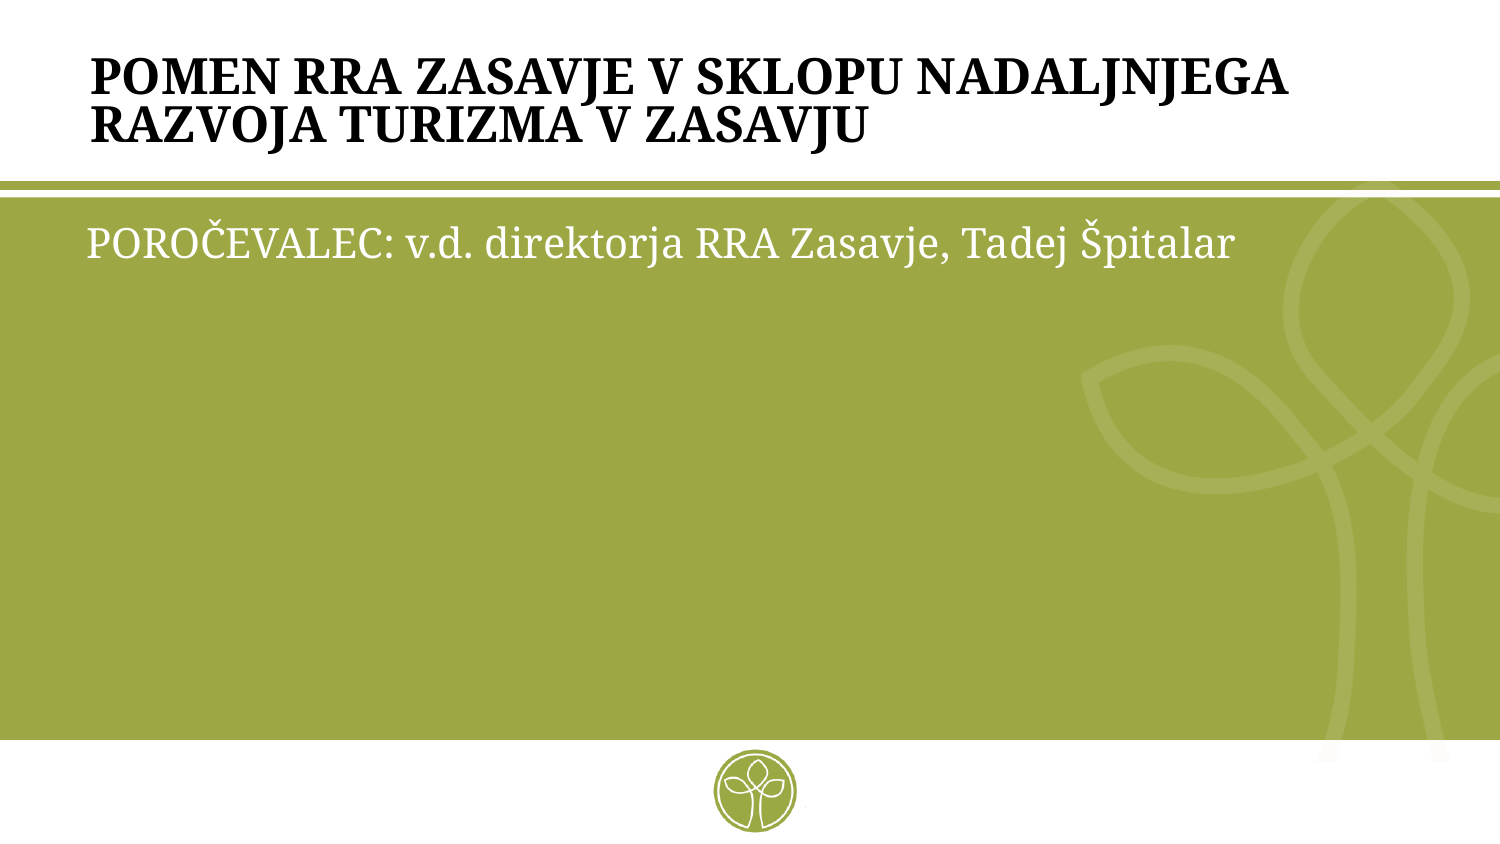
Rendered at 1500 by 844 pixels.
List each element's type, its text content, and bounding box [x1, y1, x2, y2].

picture [692, 740, 806, 844]
title POMEN RRA ZASAVJE V SKLOPU NADALJNJEGA RAZVOJA TURIZMA V ZASAVJU [75, 33, 1425, 175]
list POROČEVALEC: v.d. direktorja RRA Zasavje, Tadej Špitalar [71, 209, 1422, 728]
